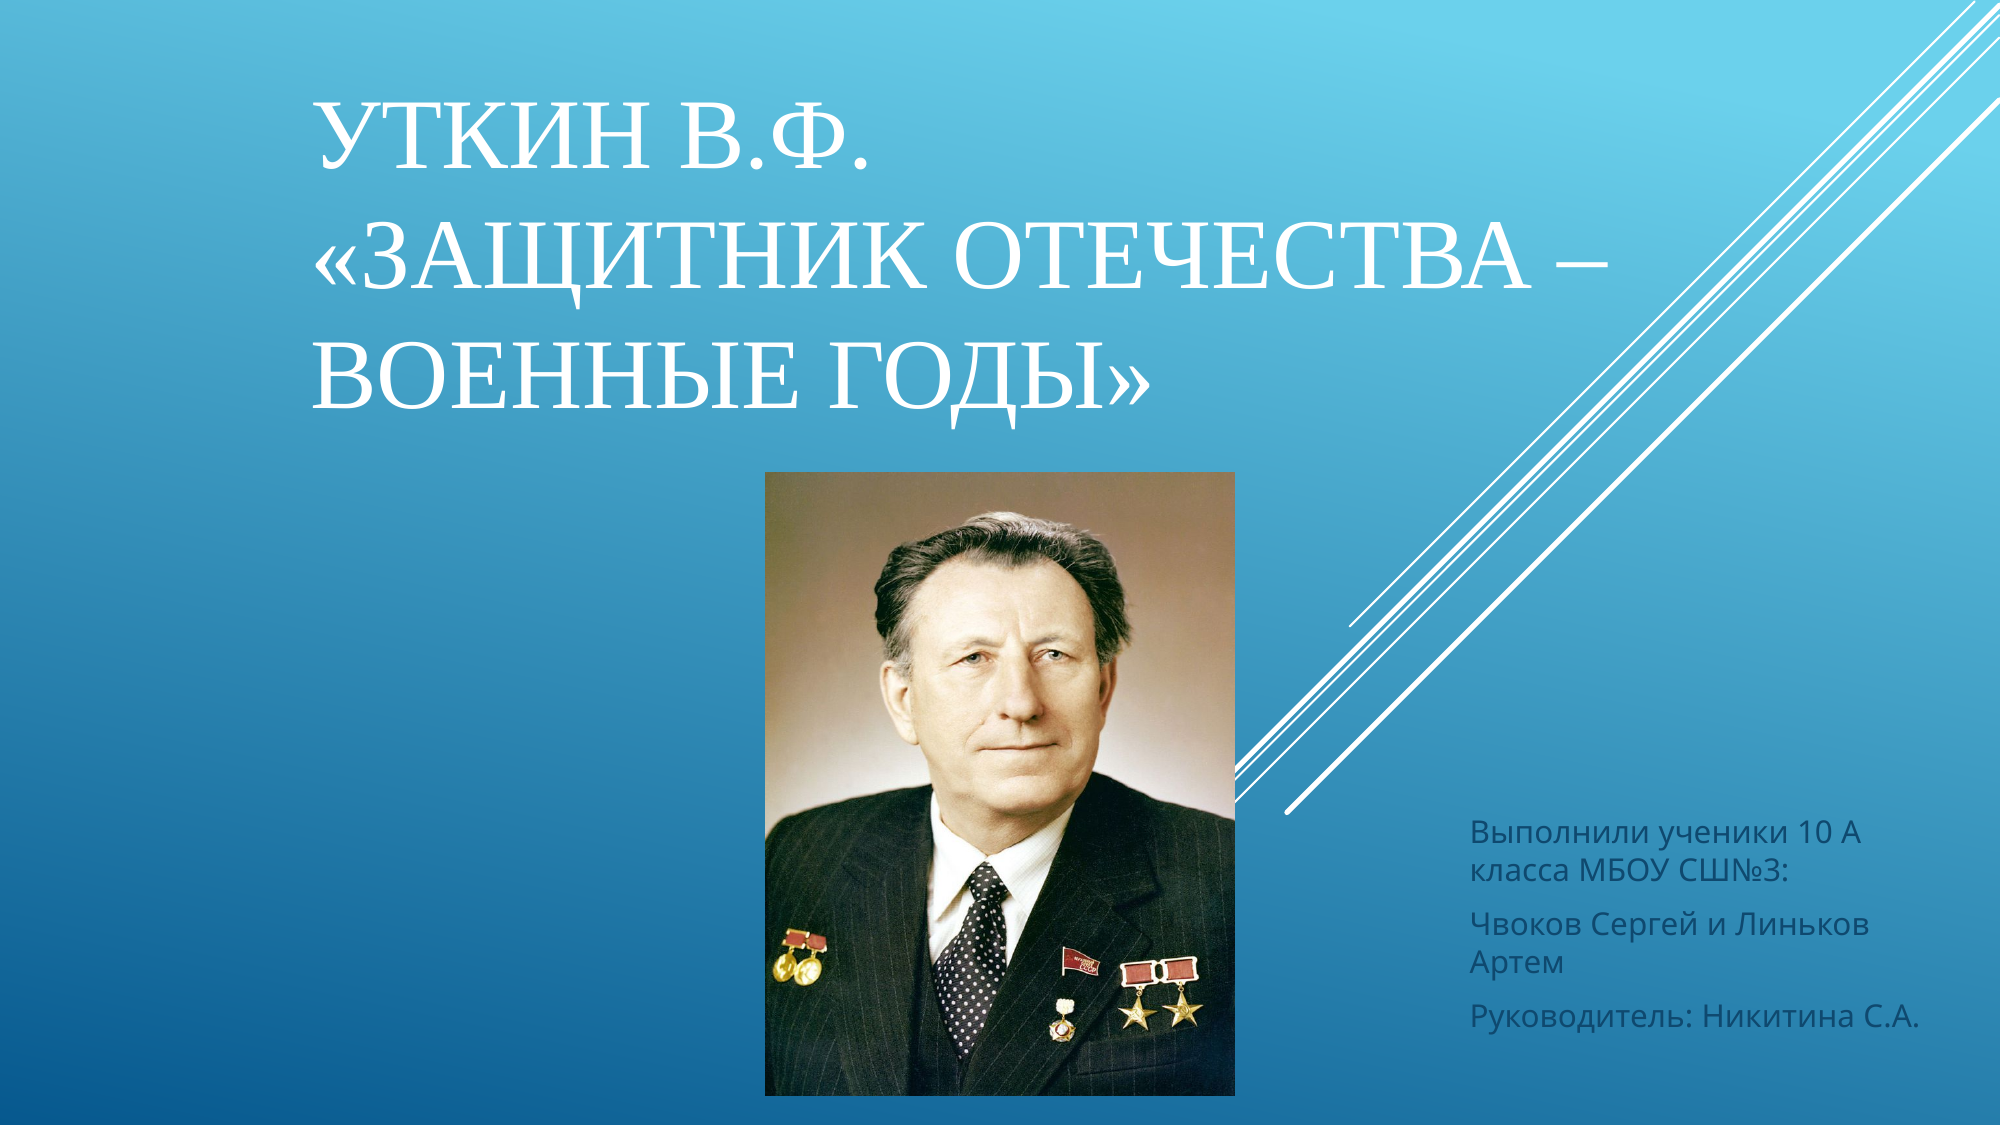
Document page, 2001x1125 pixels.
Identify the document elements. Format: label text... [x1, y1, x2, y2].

title Уткин В.Ф. «Защитник Отечества – военные годы» [295, 43, 1796, 436]
picture [765, 472, 1235, 1096]
subtitle Выполнили ученики 10 А класса МБОУ СШ№3: Чвоков Сергей и Линьков Артем Руководитель: Никитина С.А. [1454, 804, 1944, 1077]
